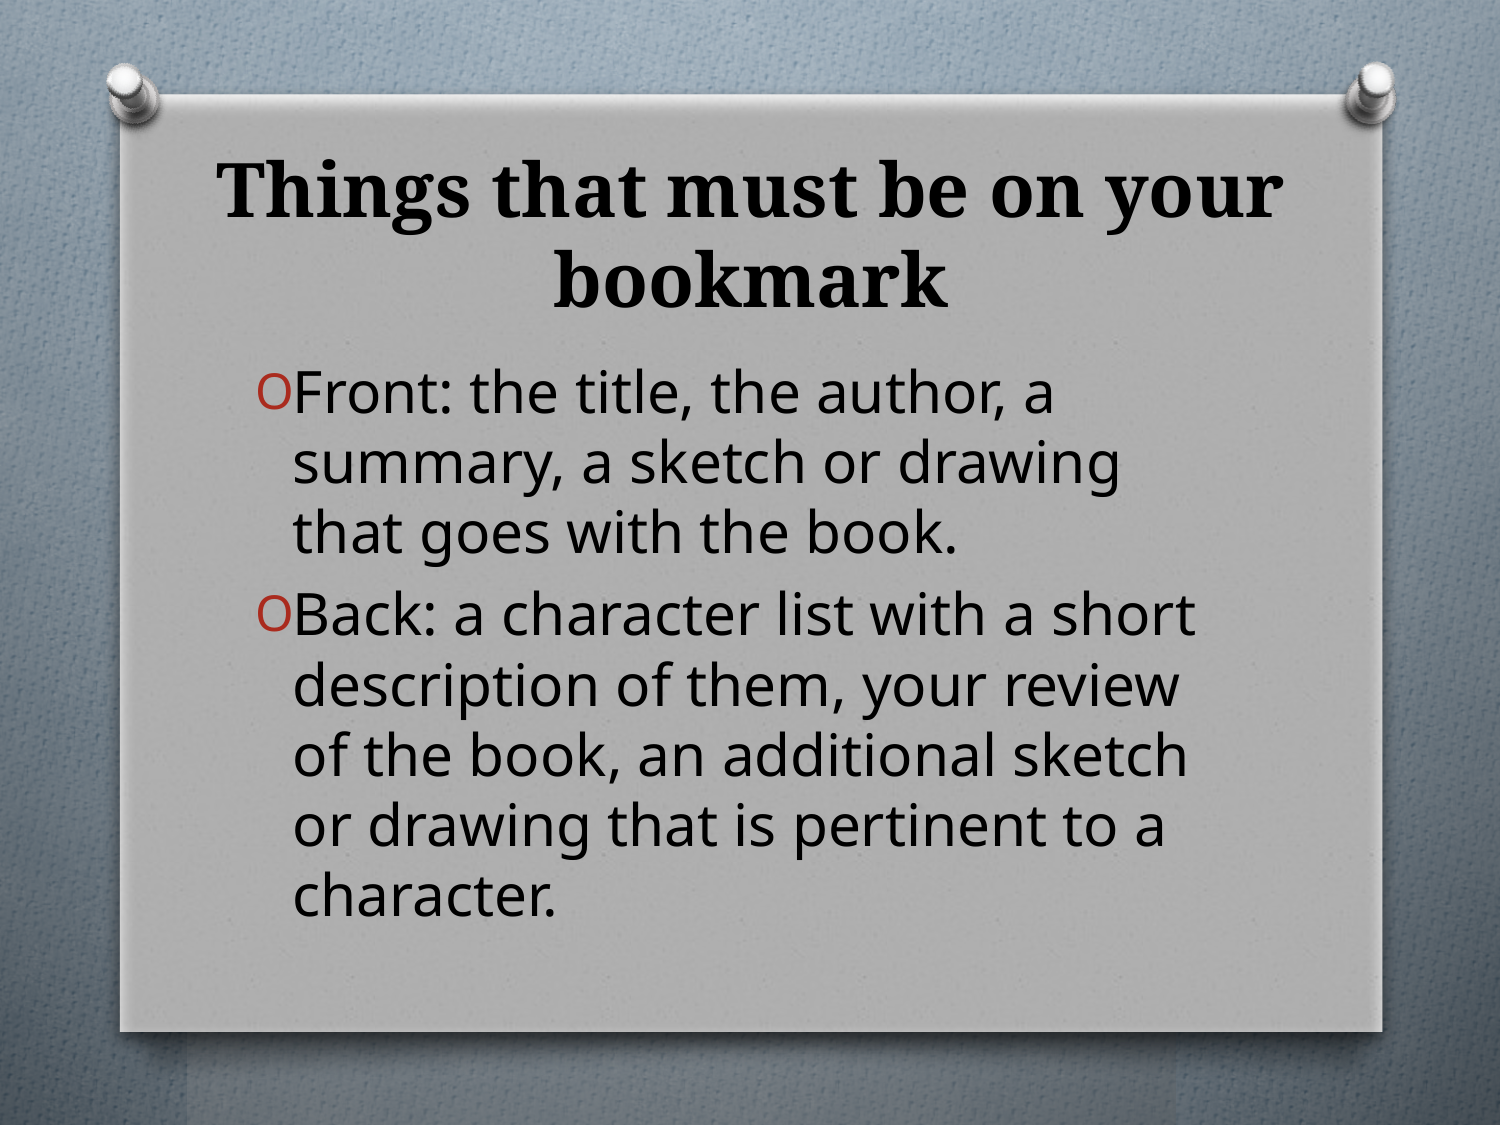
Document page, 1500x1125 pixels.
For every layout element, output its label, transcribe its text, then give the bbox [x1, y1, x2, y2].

picture [1317, 35, 1439, 156]
picture [75, 29, 198, 153]
title Things that must be on your bookmark [179, 134, 1323, 332]
list Front: the title, the author, a summary, a sketch or drawing that goes with the book. Back: a character list with a short description of them, your review of the book, an additional sketch or drawing that is pertinent to a character. [240, 347, 1257, 939]
